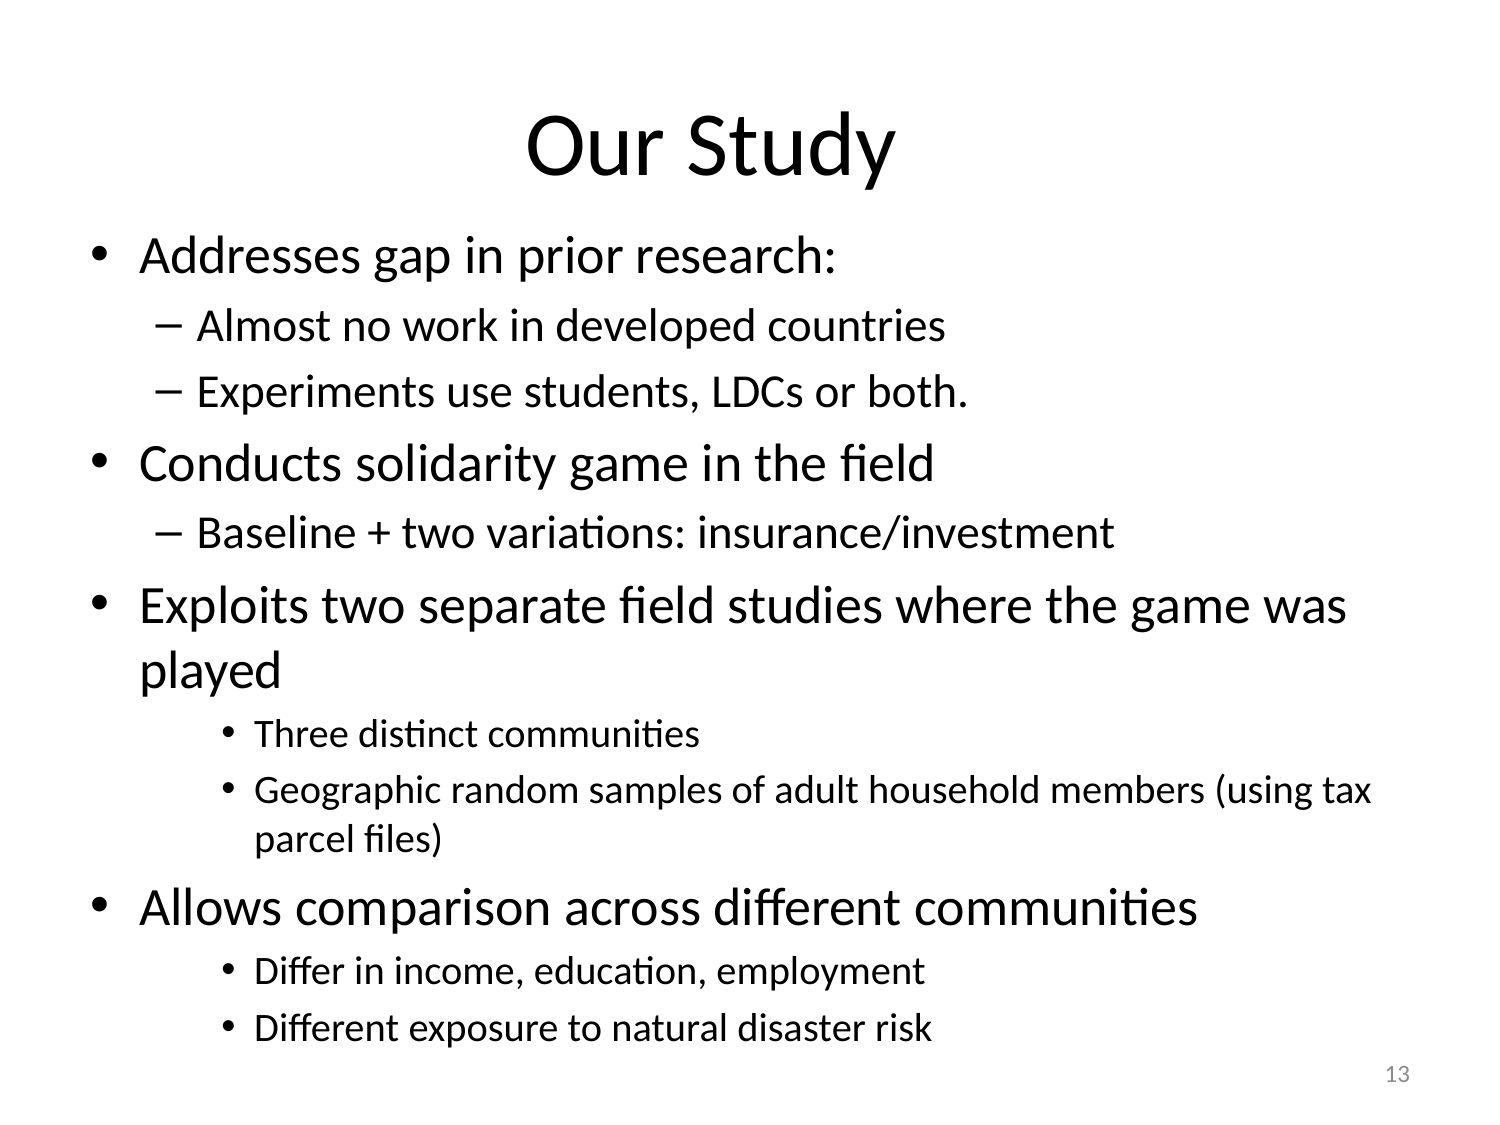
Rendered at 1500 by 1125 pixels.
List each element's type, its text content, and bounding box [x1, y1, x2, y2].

list Addresses gap in prior research: Almost no work in developed countries Experiments use students, LDCs or both. Conducts solidarity game in the field Baseline + two variations: insurance/investment Exploits two separate field studies where the game was played Three distinct communities Geographic random samples of adult household members (using tax parcel files) Allows comparison across different communities Differ in income, education, employment Different exposure to natural disaster risk [75, 212, 1425, 1063]
title Our Study [75, 45, 1425, 212]
slide_number 13 [1074, 1042, 1425, 1103]
